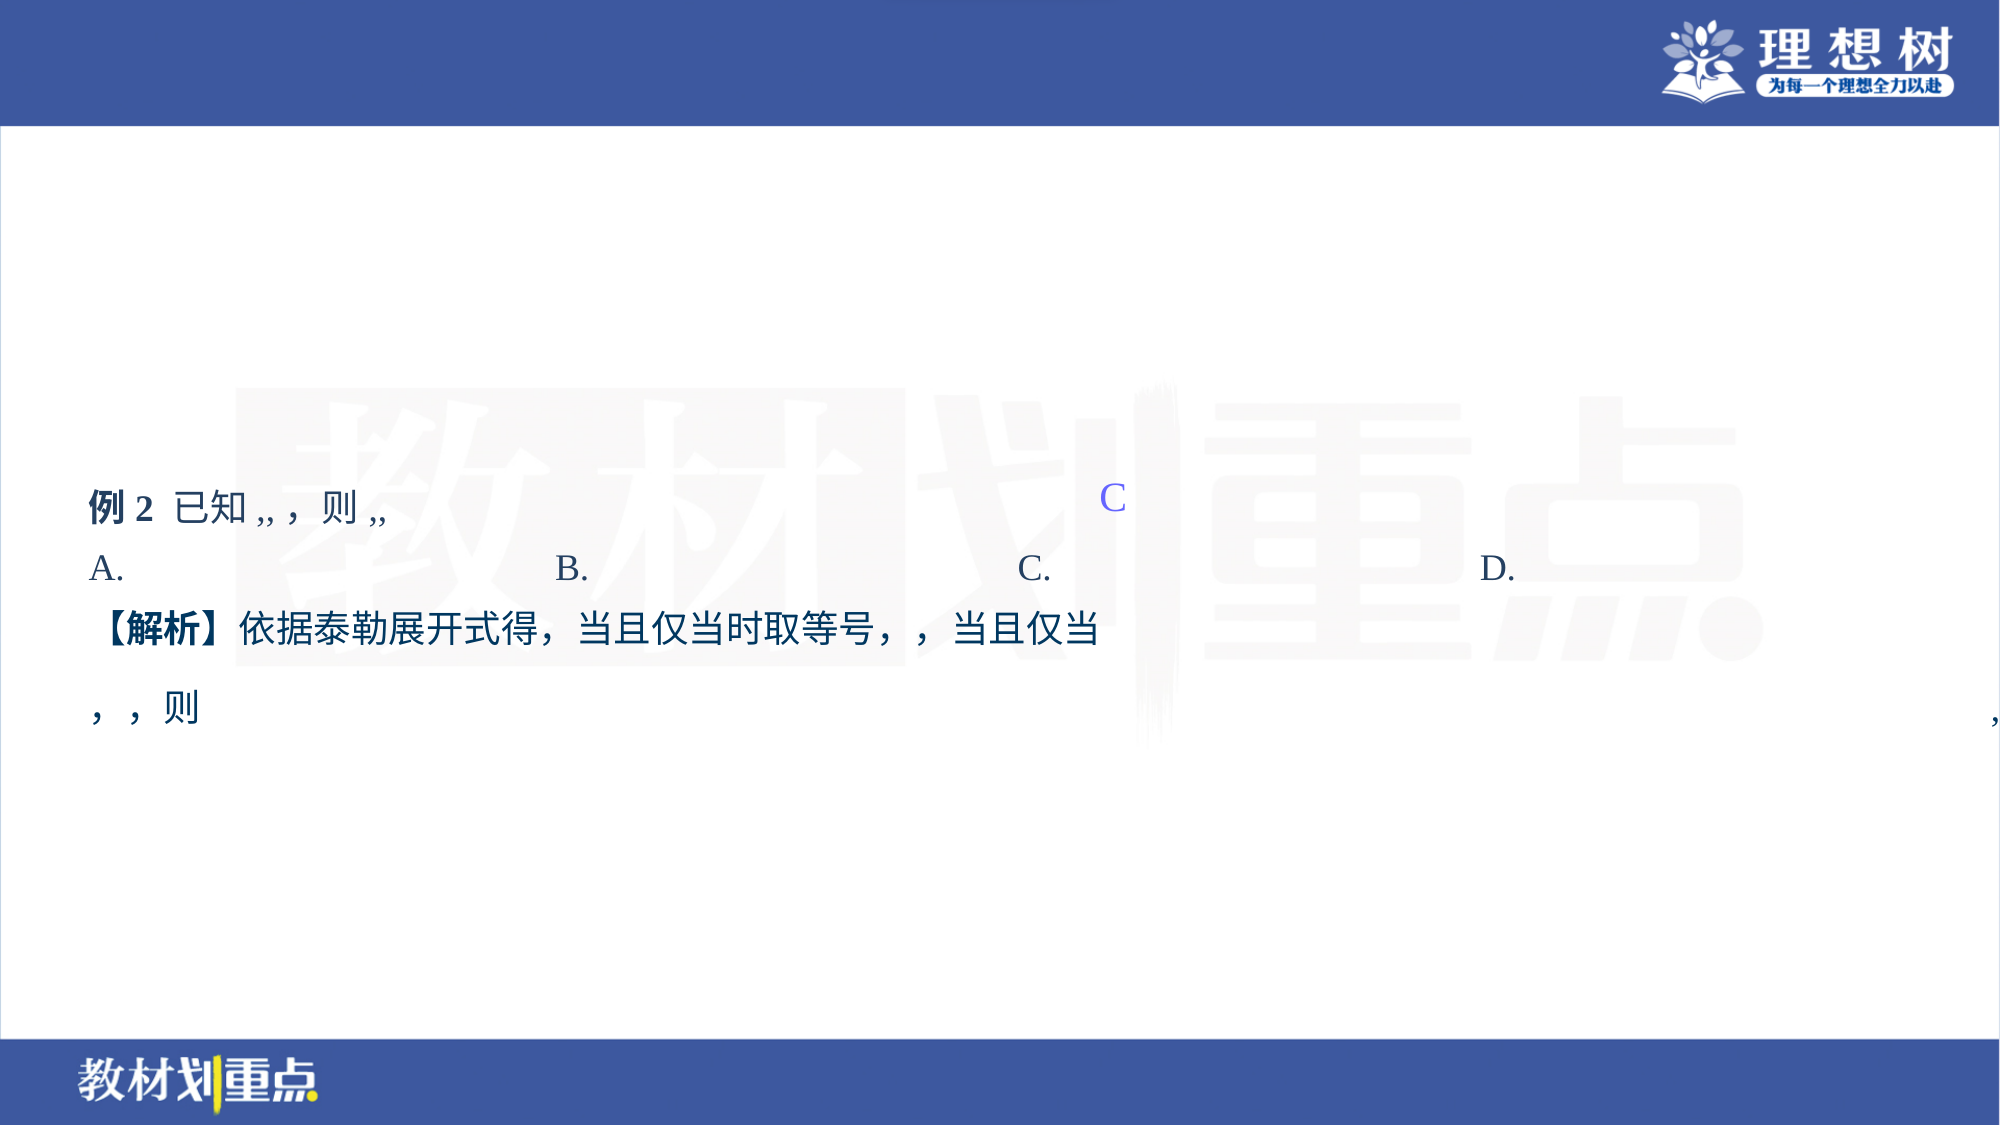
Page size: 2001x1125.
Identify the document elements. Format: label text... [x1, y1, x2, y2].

picture [0, 0, 2000, 1125]
text_box C [1084, 467, 1143, 518]
